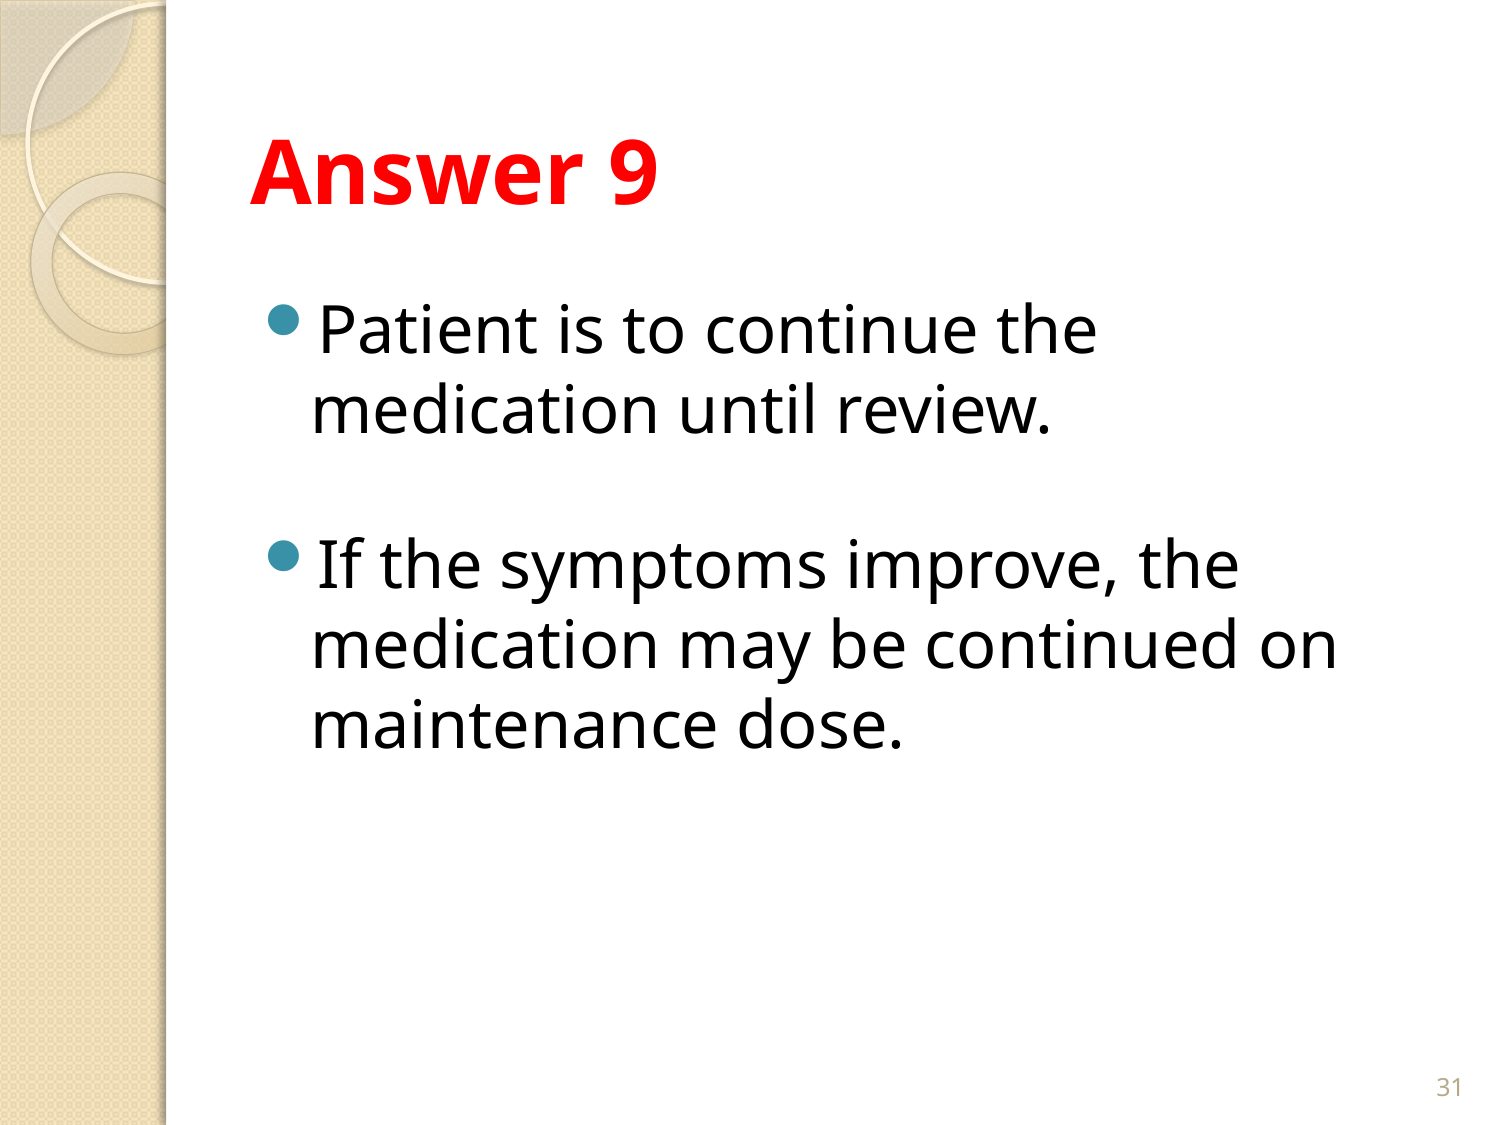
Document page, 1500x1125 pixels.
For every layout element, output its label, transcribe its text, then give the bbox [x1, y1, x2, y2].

title Answer 9 [235, 75, 1466, 263]
slide_number 31 [1413, 1034, 1488, 1113]
list Patient is to continue the medication until review. If the symptoms improve, the medication may be continued on maintenance dose. [235, 279, 1450, 1068]
